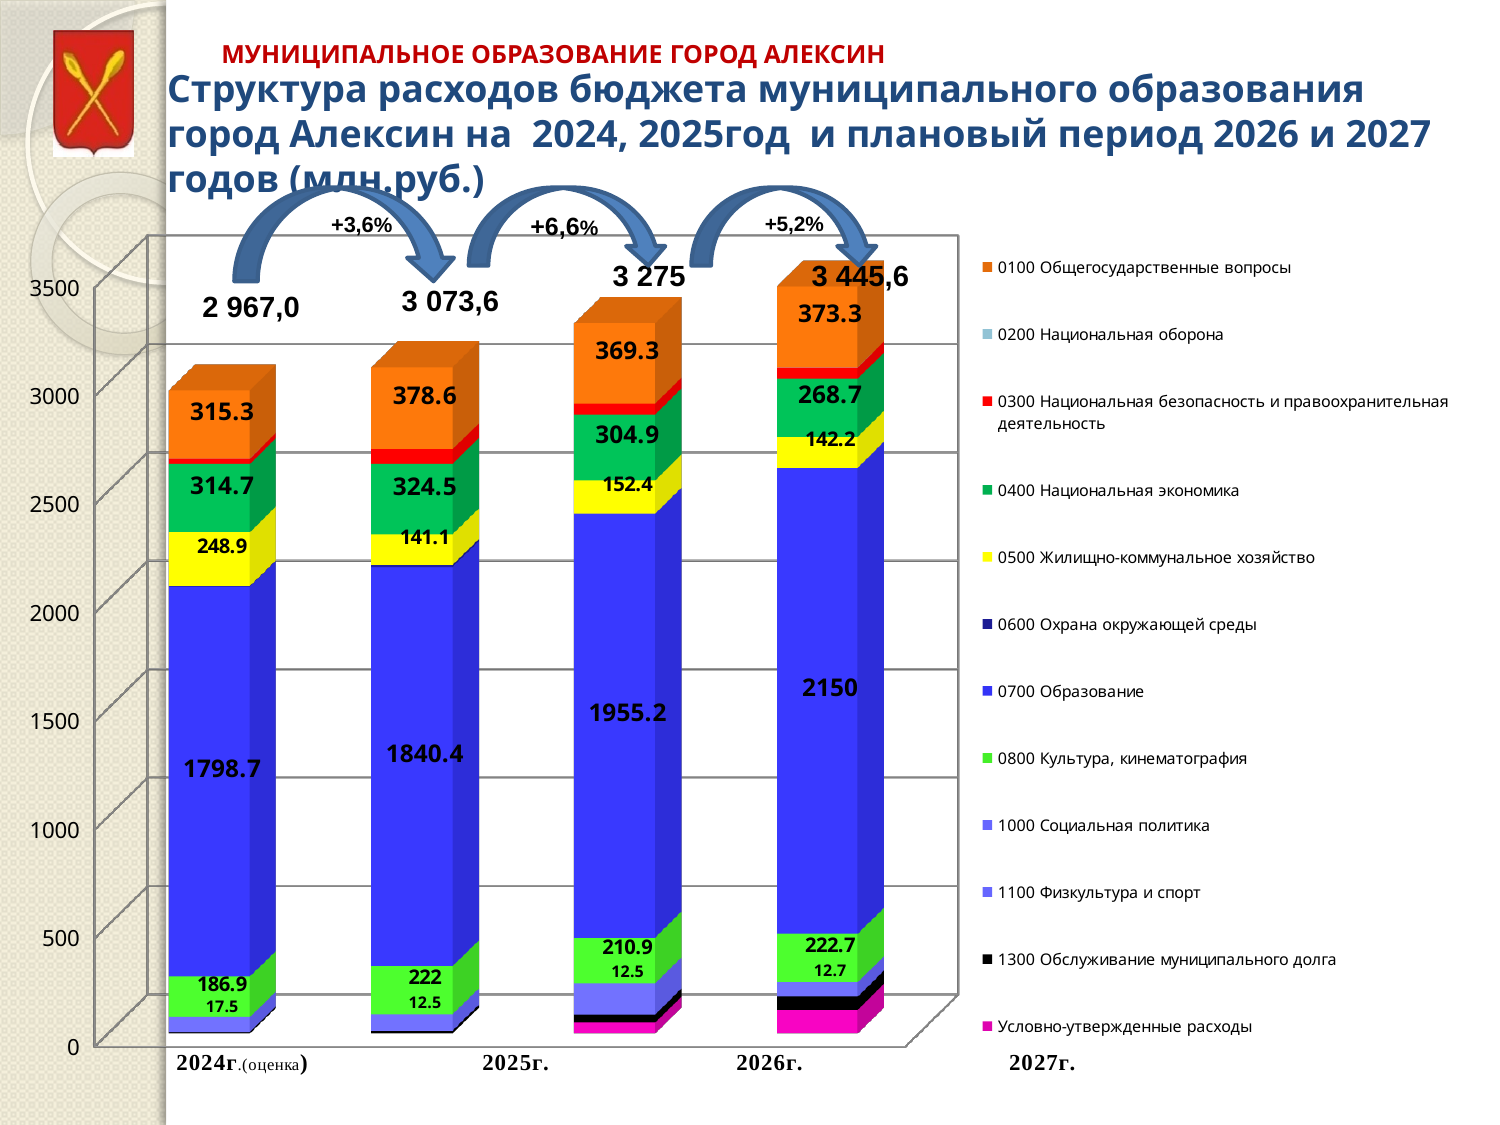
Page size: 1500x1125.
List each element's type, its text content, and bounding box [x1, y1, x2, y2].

title Структура расходов бюджета муниципального образования город Алексин на 2024, 2025год и плановый период 2026 и 2027 годов (млн.руб.) [152, 31, 1500, 235]
text_box [495, 185, 628, 206]
text_box [268, 185, 407, 206]
picture [52, 30, 134, 157]
text_box [716, 185, 841, 206]
text_box МУНИЦИПАЛЬНОЕ ОБРАЗОВАНИЕ ГОРОД АЛЕКСИН [206, 30, 1365, 76]
chart [0, 210, 1480, 1086]
